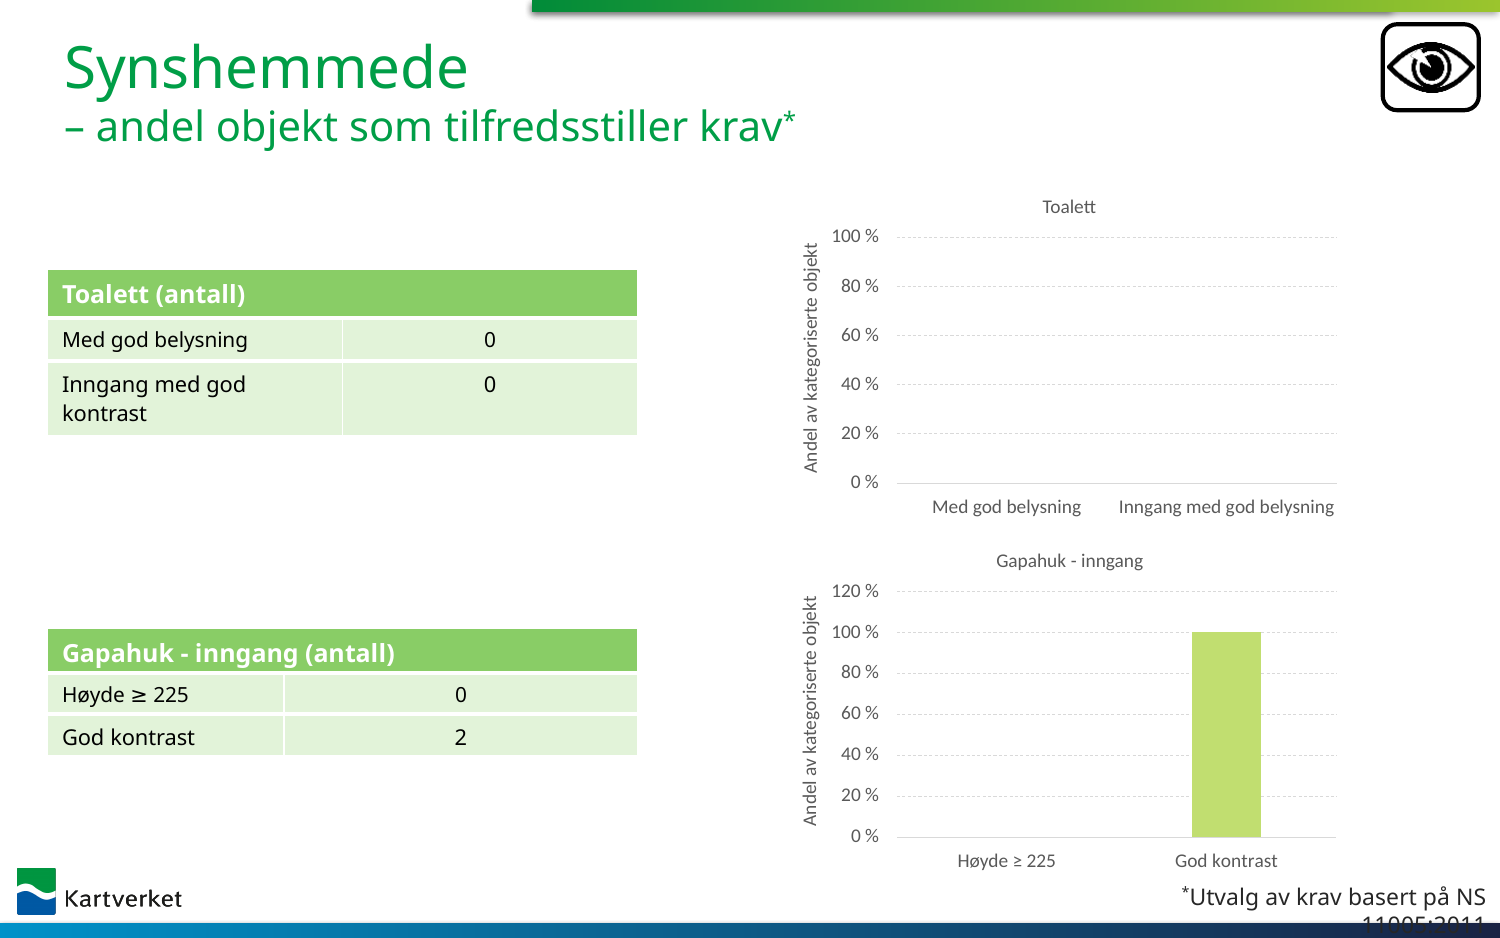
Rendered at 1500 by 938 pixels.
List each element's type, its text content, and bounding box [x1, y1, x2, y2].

table_cell Med god belysning [48, 320, 342, 359]
table_cell God kontrast [48, 716, 283, 755]
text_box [1382, 24, 1480, 111]
picture [791, 541, 1348, 880]
text_box Synshemmede – andel objekt som tilfredsstiller krav* [49, 24, 1431, 158]
table_cell Inngang med god kontrast [48, 363, 342, 435]
picture [791, 187, 1348, 526]
table_header Toalett (antall) [48, 270, 637, 316]
table_header Gapahuk - inngang (antall) [48, 629, 637, 671]
table_cell 2 [285, 716, 637, 755]
table_cell 0 [285, 675, 637, 712]
table_cell Høyde ≥ 225 [48, 675, 283, 712]
table_cell 0 [343, 320, 637, 359]
table_cell 0 [343, 363, 637, 435]
text_box *Utvalg av krav basert på NS 11005:2011 [1068, 873, 1500, 938]
